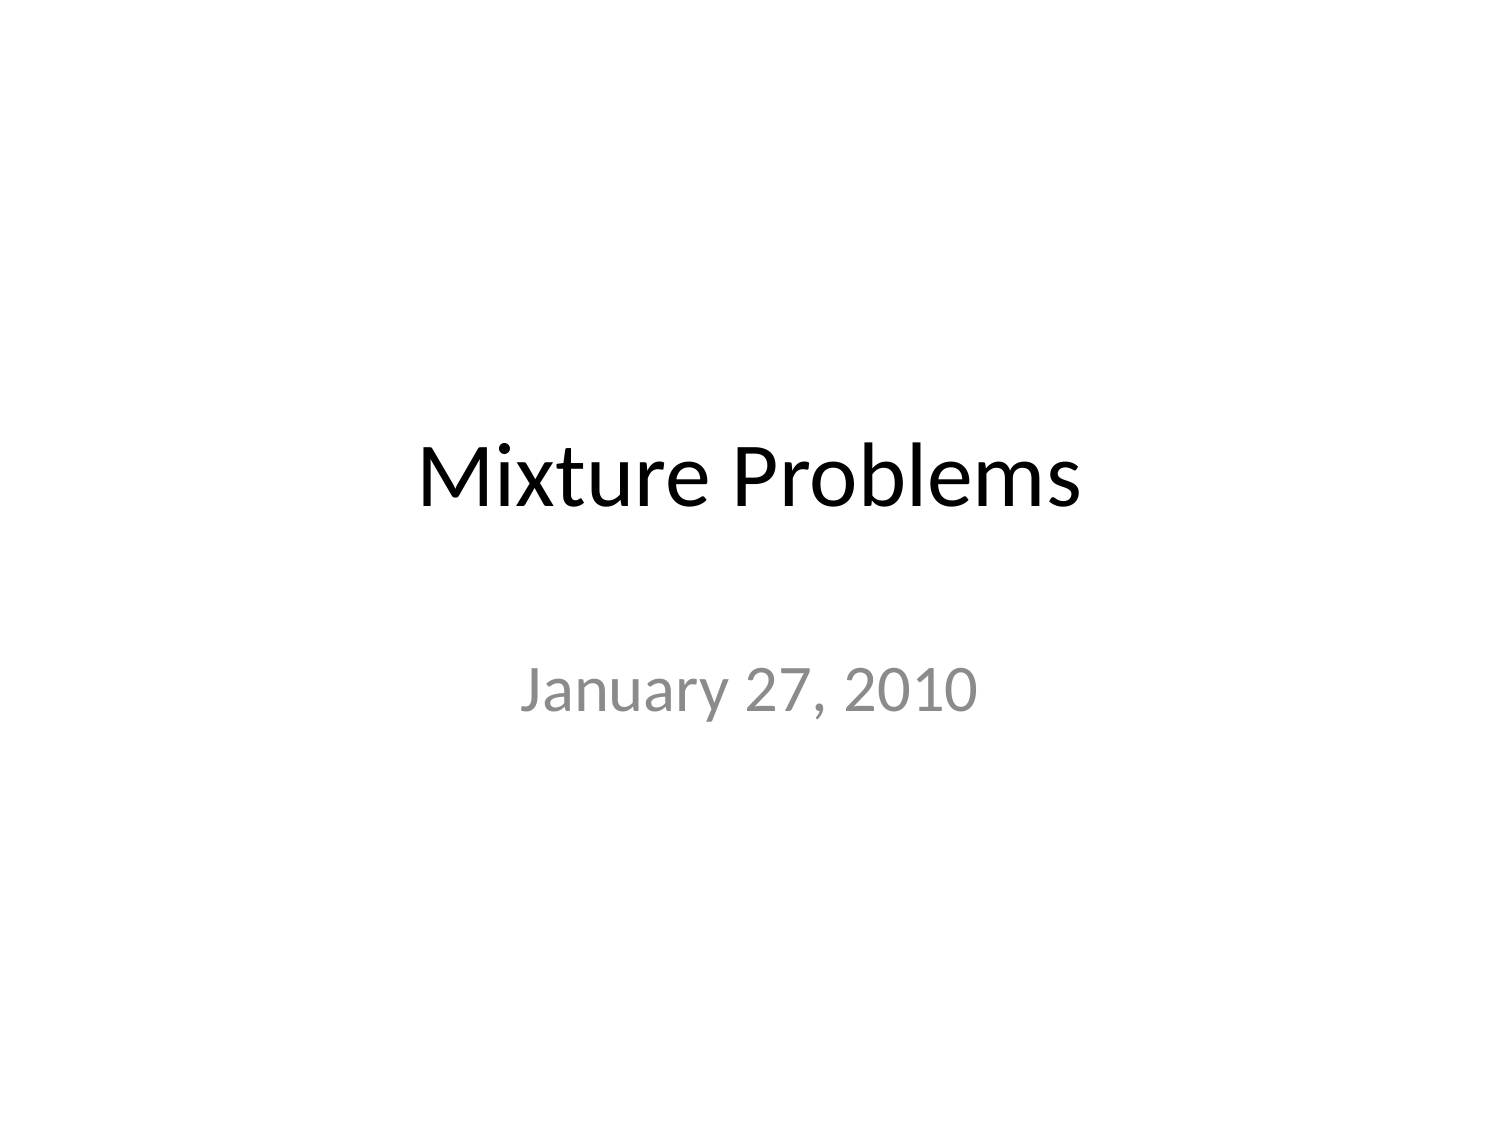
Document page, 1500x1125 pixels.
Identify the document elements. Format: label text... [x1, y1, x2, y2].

subtitle January 27, 2010 [225, 637, 1275, 925]
title Mixture Problems [112, 349, 1388, 591]
